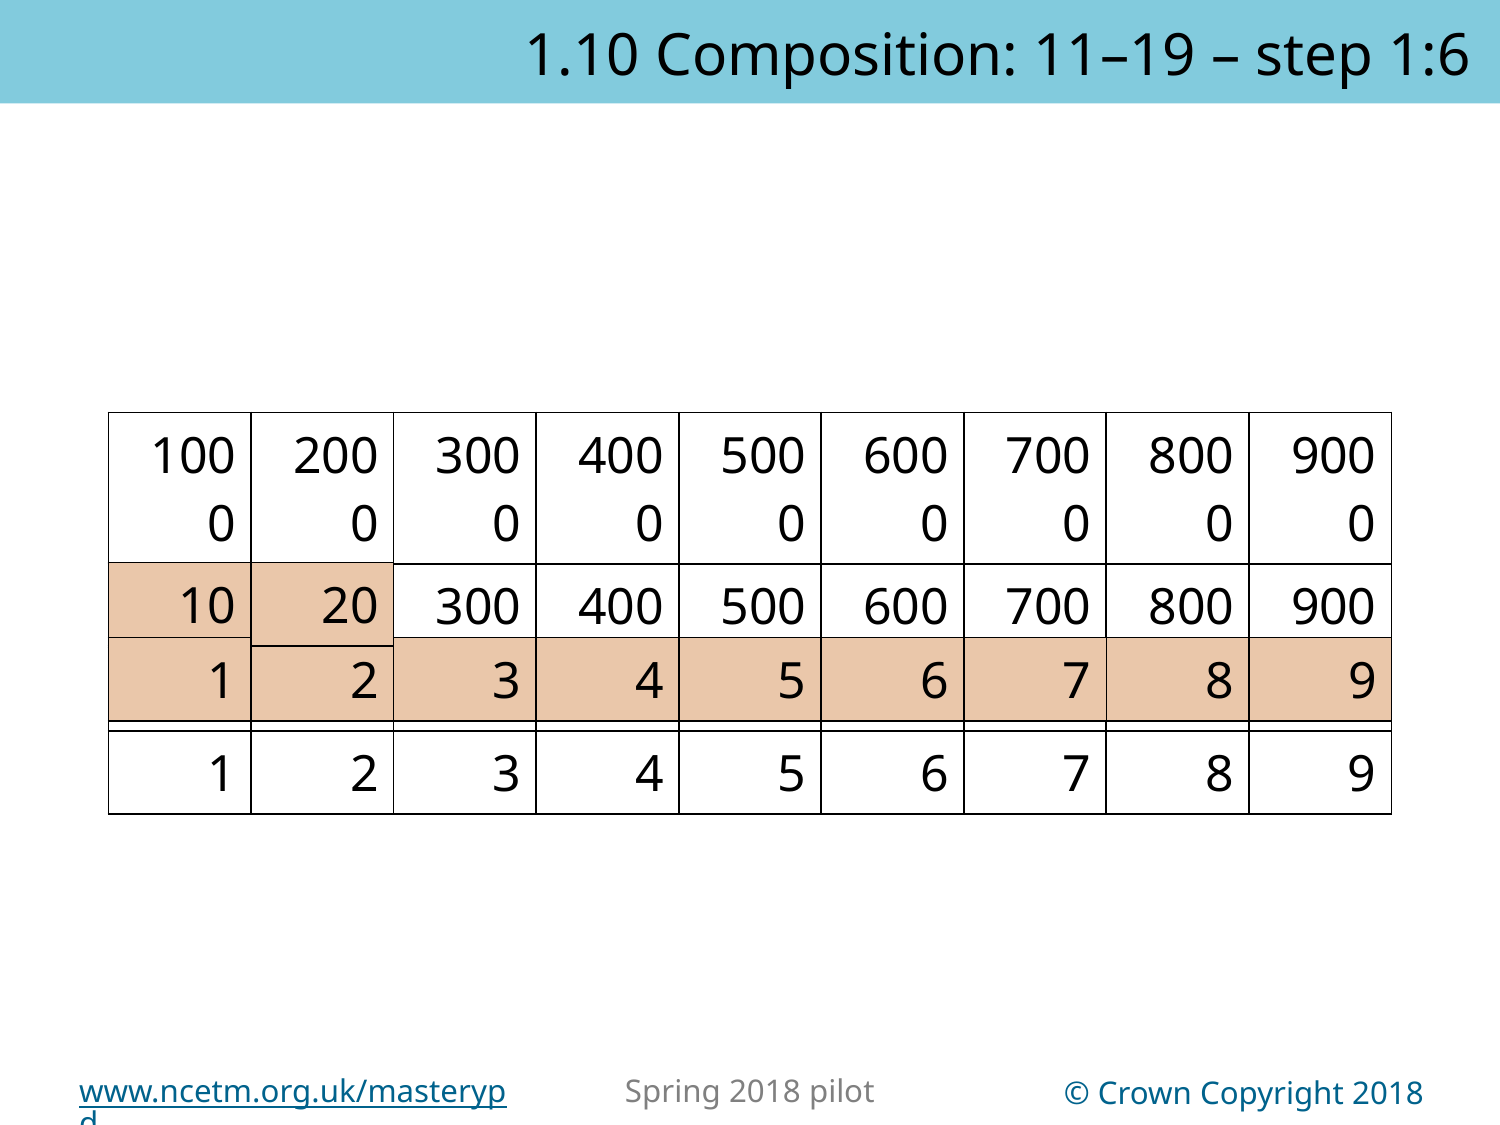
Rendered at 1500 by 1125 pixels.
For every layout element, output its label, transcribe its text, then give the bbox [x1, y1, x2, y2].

table_header 7 [965, 638, 1106, 720]
table_cell 7 [965, 732, 1105, 813]
table_header 20 [252, 563, 393, 645]
table_cell 8 [1107, 732, 1248, 813]
table_cell 700 [965, 565, 1105, 637]
table_cell 9 [1250, 732, 1391, 813]
table_header 8 [1107, 638, 1248, 720]
table_cell 90 [1250, 722, 1391, 730]
table_cell 5 [680, 732, 820, 813]
table_cell 400 [537, 565, 678, 637]
list 1.10 Composition: 11–19 – step 1:6 [0, 0, 1500, 104]
table_header 5 [680, 638, 820, 720]
table_cell 1 [109, 732, 250, 813]
table_header 2 [252, 647, 393, 720]
table_cell 10 [109, 722, 250, 730]
table_header 9 [1250, 638, 1391, 720]
table_header 10 [109, 563, 250, 637]
table_header 4000 [537, 413, 678, 563]
table_cell 30 [394, 722, 535, 730]
table_header 2000 [252, 413, 393, 562]
table_cell 500 [680, 565, 820, 637]
table_cell 70 [965, 722, 1105, 730]
table_header 6 [822, 638, 963, 720]
table_header 9000 [1250, 413, 1391, 563]
table_header 1000 [109, 413, 250, 562]
table_cell 800 [1107, 565, 1248, 637]
table_cell 3 [394, 732, 535, 813]
table_cell 600 [822, 565, 963, 637]
table_cell 6 [822, 732, 963, 813]
table_cell 40 [537, 722, 678, 730]
table_cell 50 [680, 722, 820, 730]
table_cell 300 [394, 565, 535, 637]
table_header 8000 [1107, 413, 1248, 563]
table_cell 900 [1250, 565, 1391, 637]
table_header 3000 [394, 413, 535, 563]
table_header 1 [109, 638, 250, 720]
table_cell 4 [537, 732, 678, 813]
table_header 4 [537, 638, 678, 720]
table_cell 20 [252, 722, 393, 730]
table_cell 2 [252, 732, 393, 813]
table_header 7000 [965, 413, 1105, 563]
table_header 3 [394, 638, 535, 720]
table_cell 80 [1107, 722, 1248, 730]
table_header 6000 [822, 413, 963, 563]
table_header 5000 [680, 413, 820, 563]
table_cell 60 [822, 722, 963, 730]
